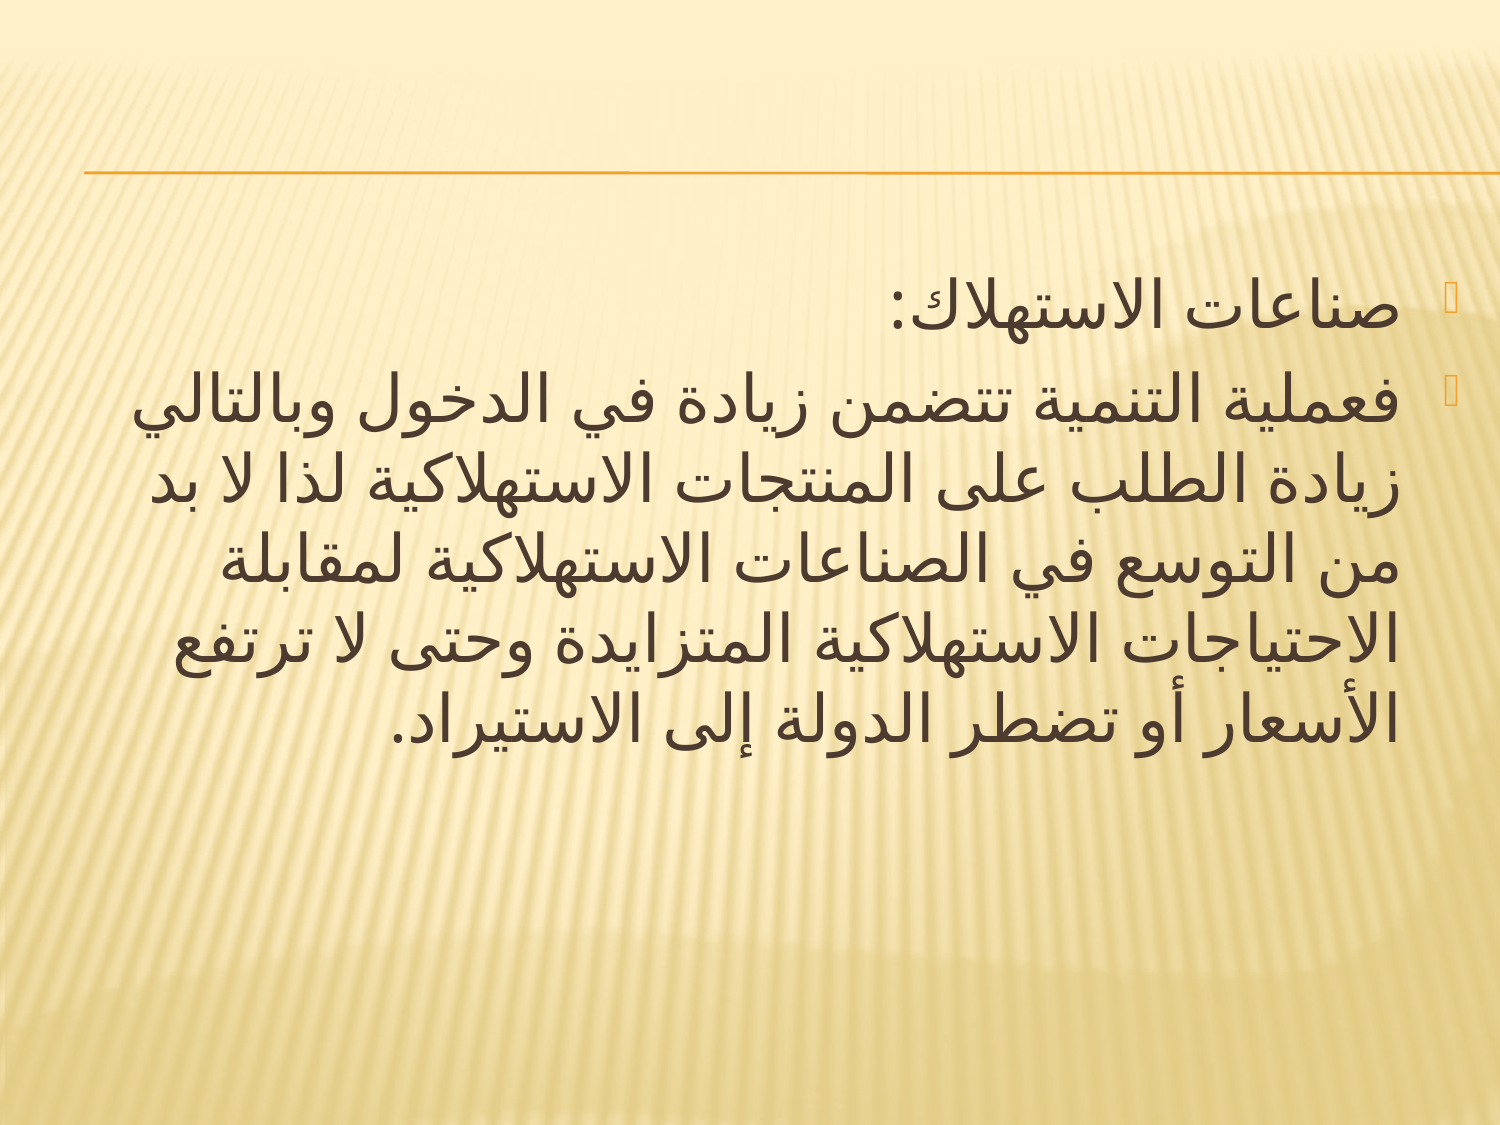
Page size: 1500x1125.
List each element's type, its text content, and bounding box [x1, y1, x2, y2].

list صناعات الاستهلاك: فعملية التنمية تتضمن زيادة في الدخول وبالتالي زيادة الطلب على المنتجات الاستهلاكية لذا لا بد من التوسع في الصناعات الاستهلاكية لمقابلة الاحتياجات الاستهلاكية المتزايدة وحتى لا ترتفع الأسعار أو تضطر الدولة إلى الاستيراد. [50, 254, 1475, 998]
